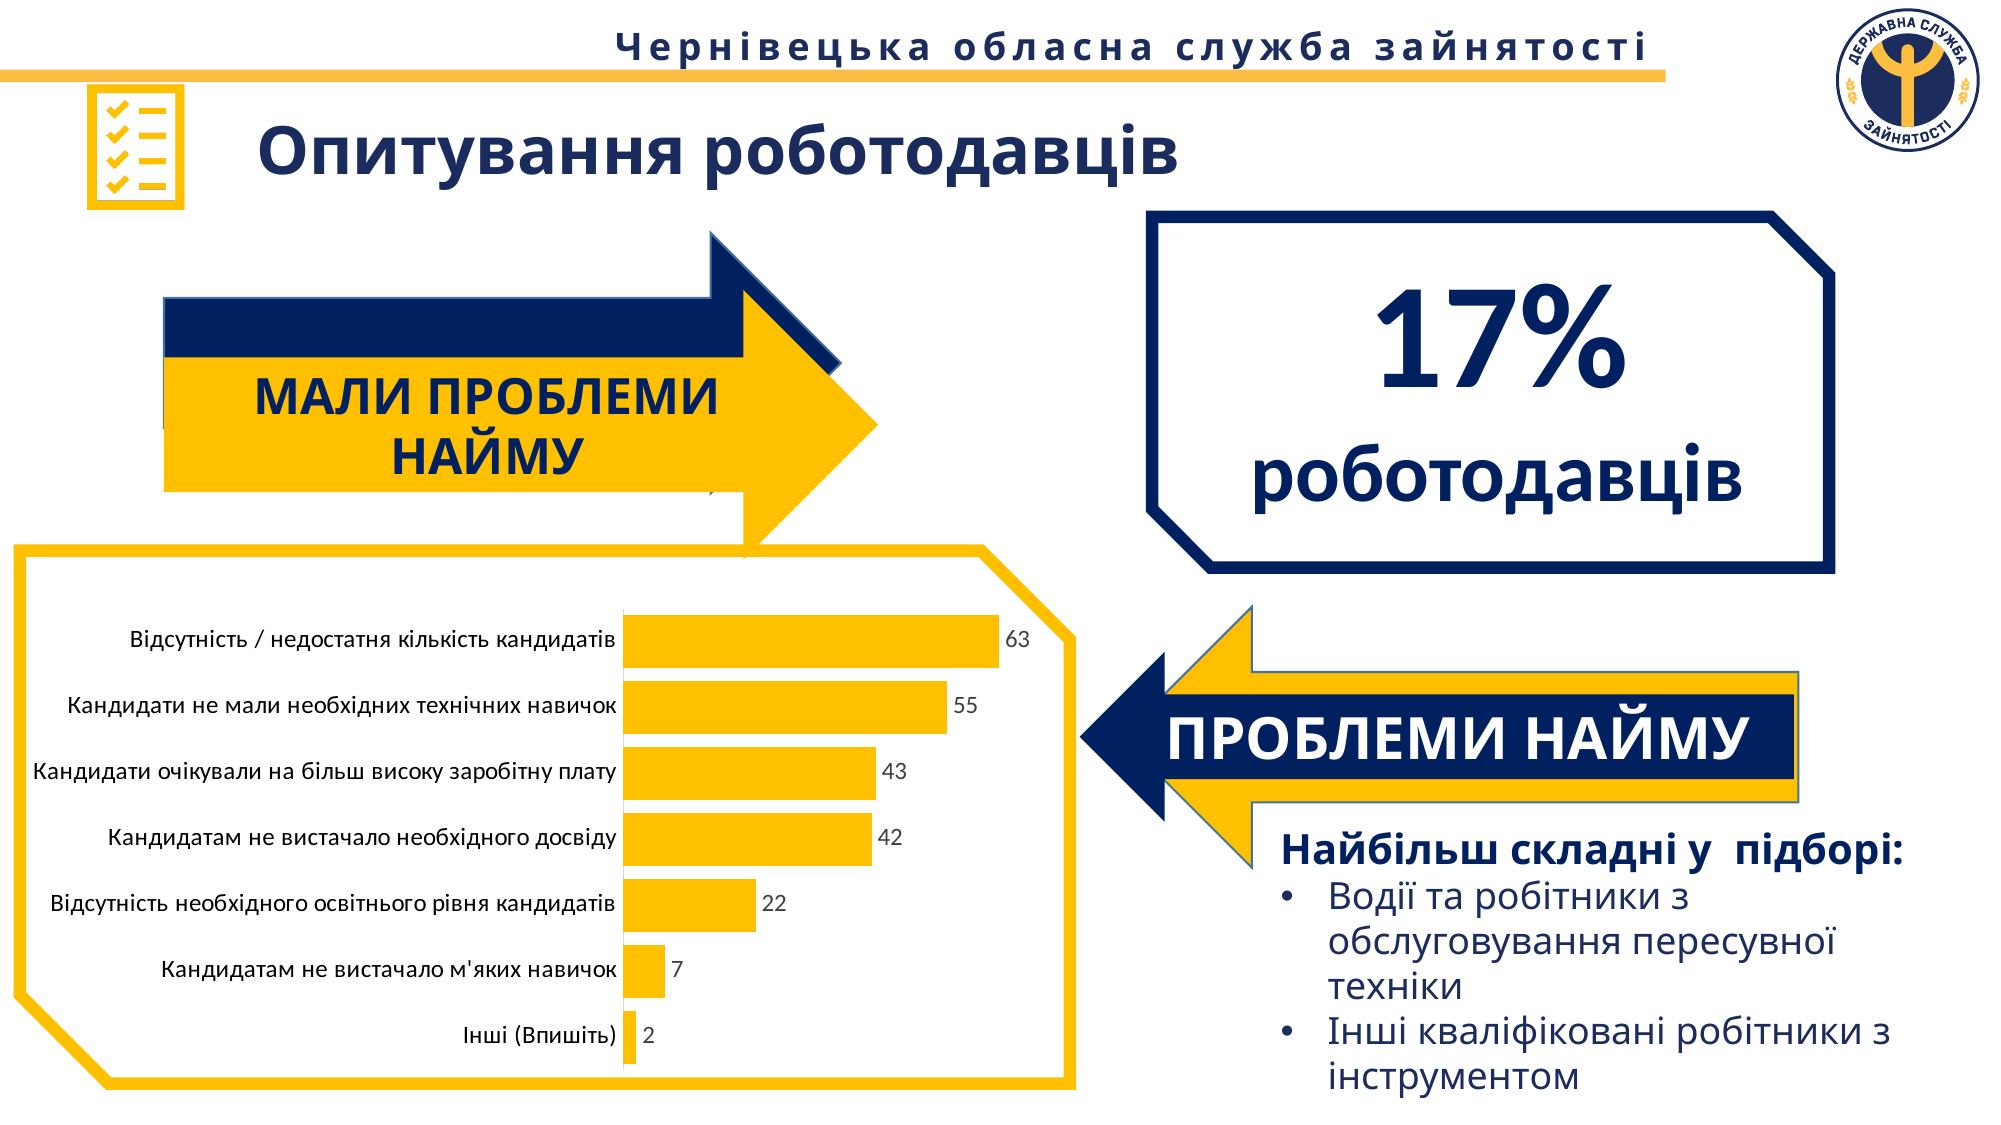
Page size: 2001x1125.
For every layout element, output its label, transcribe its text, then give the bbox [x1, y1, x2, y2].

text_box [163, 232, 879, 494]
text_box [18, 549, 1031, 1006]
text_box [103, 629, 1071, 1085]
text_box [1079, 606, 1799, 868]
title Опитування роботодавців [241, 109, 1688, 197]
text_box Чернівецька обласна служба зайнятості [600, 15, 1666, 76]
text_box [1829, 1, 1988, 160]
text_box 17% роботодавців [1197, 230, 1799, 526]
chart [29, 599, 1061, 1080]
text_box Найбільш складні у підборі: Водії та робітники з обслуговування пересувної техніки Інші кваліфіковані робітники з інструментом [1265, 815, 1980, 1105]
picture [60, 71, 211, 222]
text_box [0, 68, 1667, 83]
text_box [1151, 215, 1831, 569]
